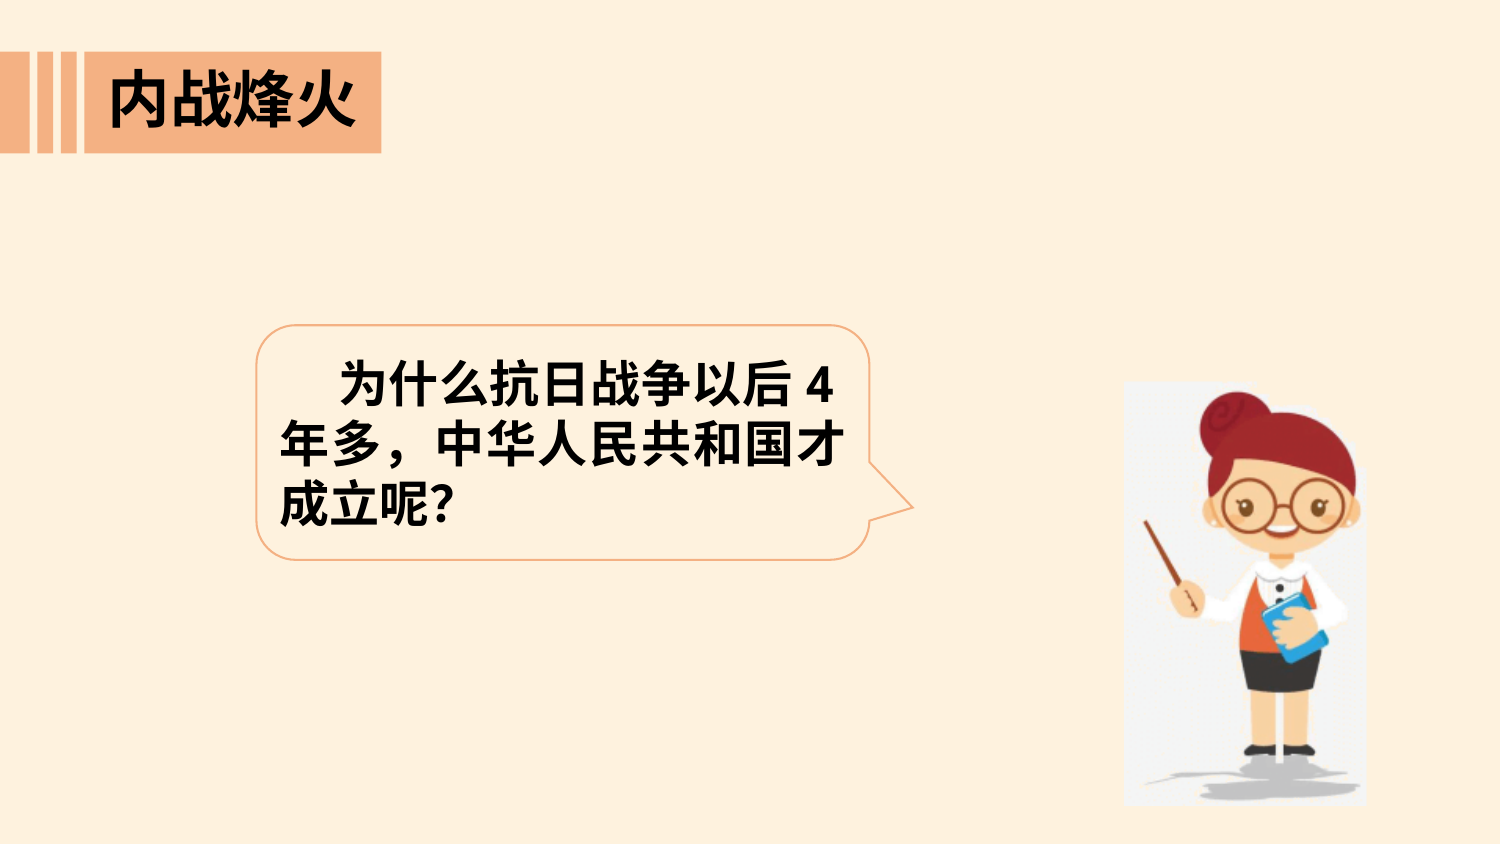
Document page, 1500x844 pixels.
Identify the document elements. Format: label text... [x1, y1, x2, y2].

text_box 为什么抗日战争以后4年多，中华人民共和国才成立呢？ [255, 324, 915, 561]
text_box [0, 51, 30, 154]
text_box [37, 51, 54, 154]
picture [0, 0, 1500, 844]
text_box [60, 51, 77, 154]
text_box 内战烽火 [84, 51, 382, 154]
